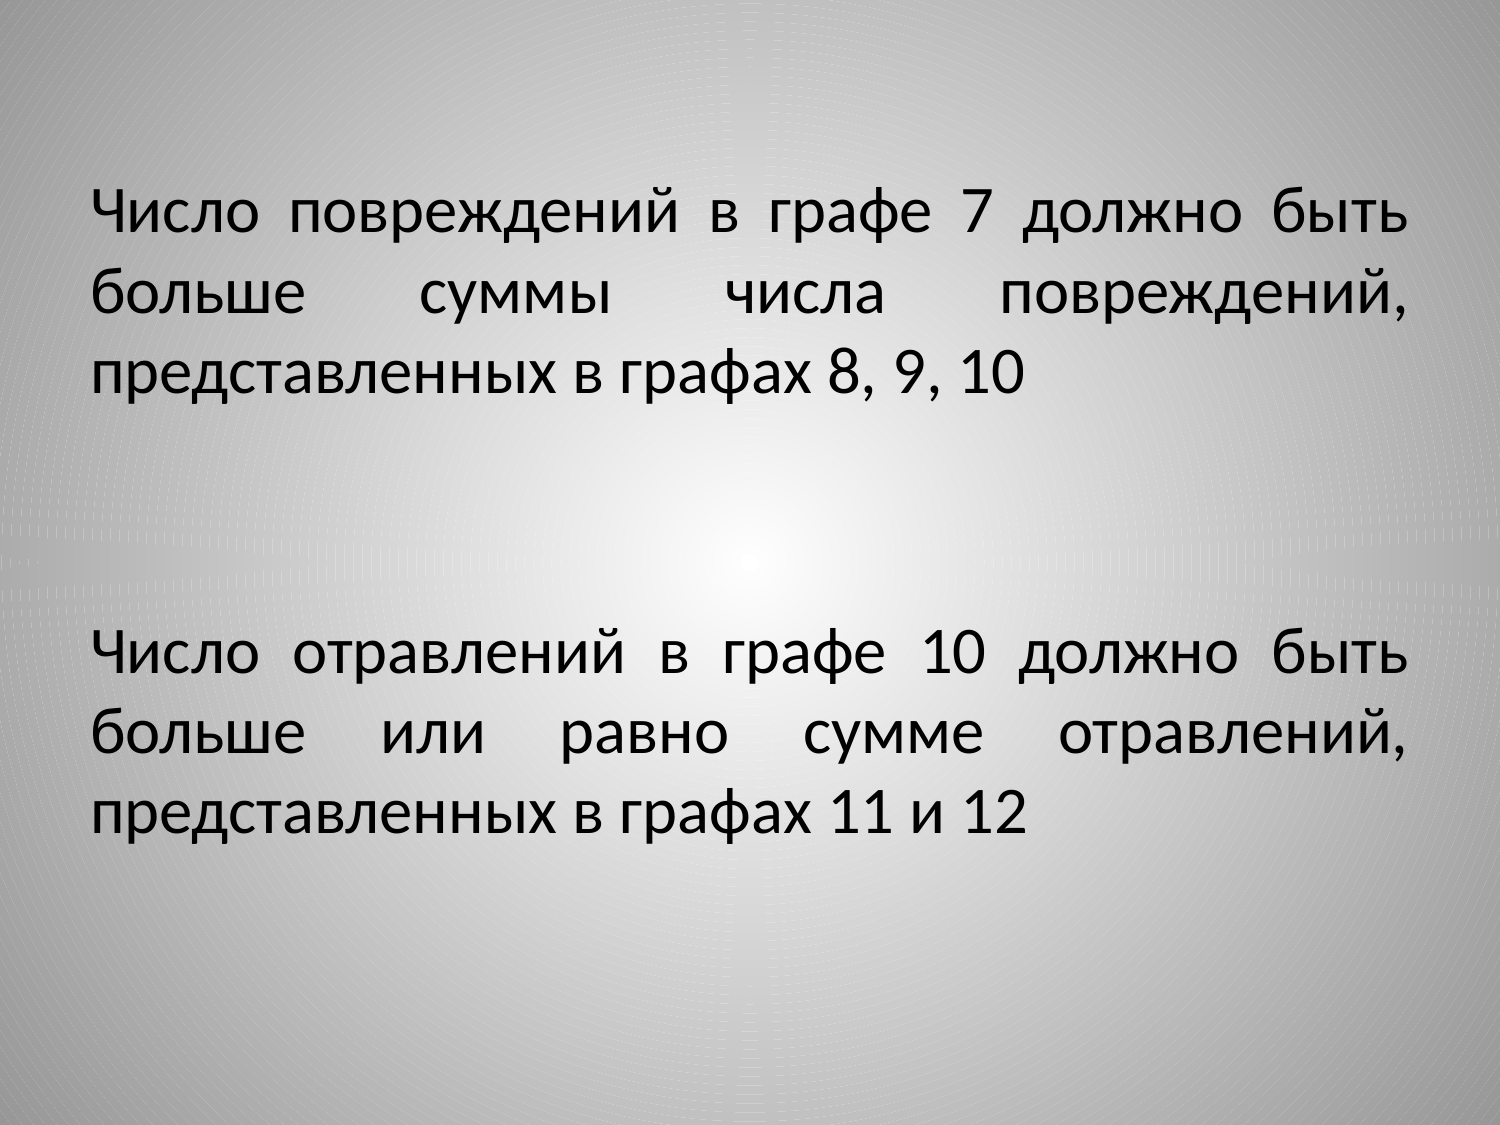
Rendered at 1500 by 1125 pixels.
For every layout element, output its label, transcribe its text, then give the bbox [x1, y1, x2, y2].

list Число повреждений в графе 7 должно быть больше суммы числа повреждений, представленных в графах 8, 9, 10 Число отравлений в графе 10 должно быть больше или равно сумме отравлений, представленных в графах 11 и 12 [75, 0, 1425, 1005]
